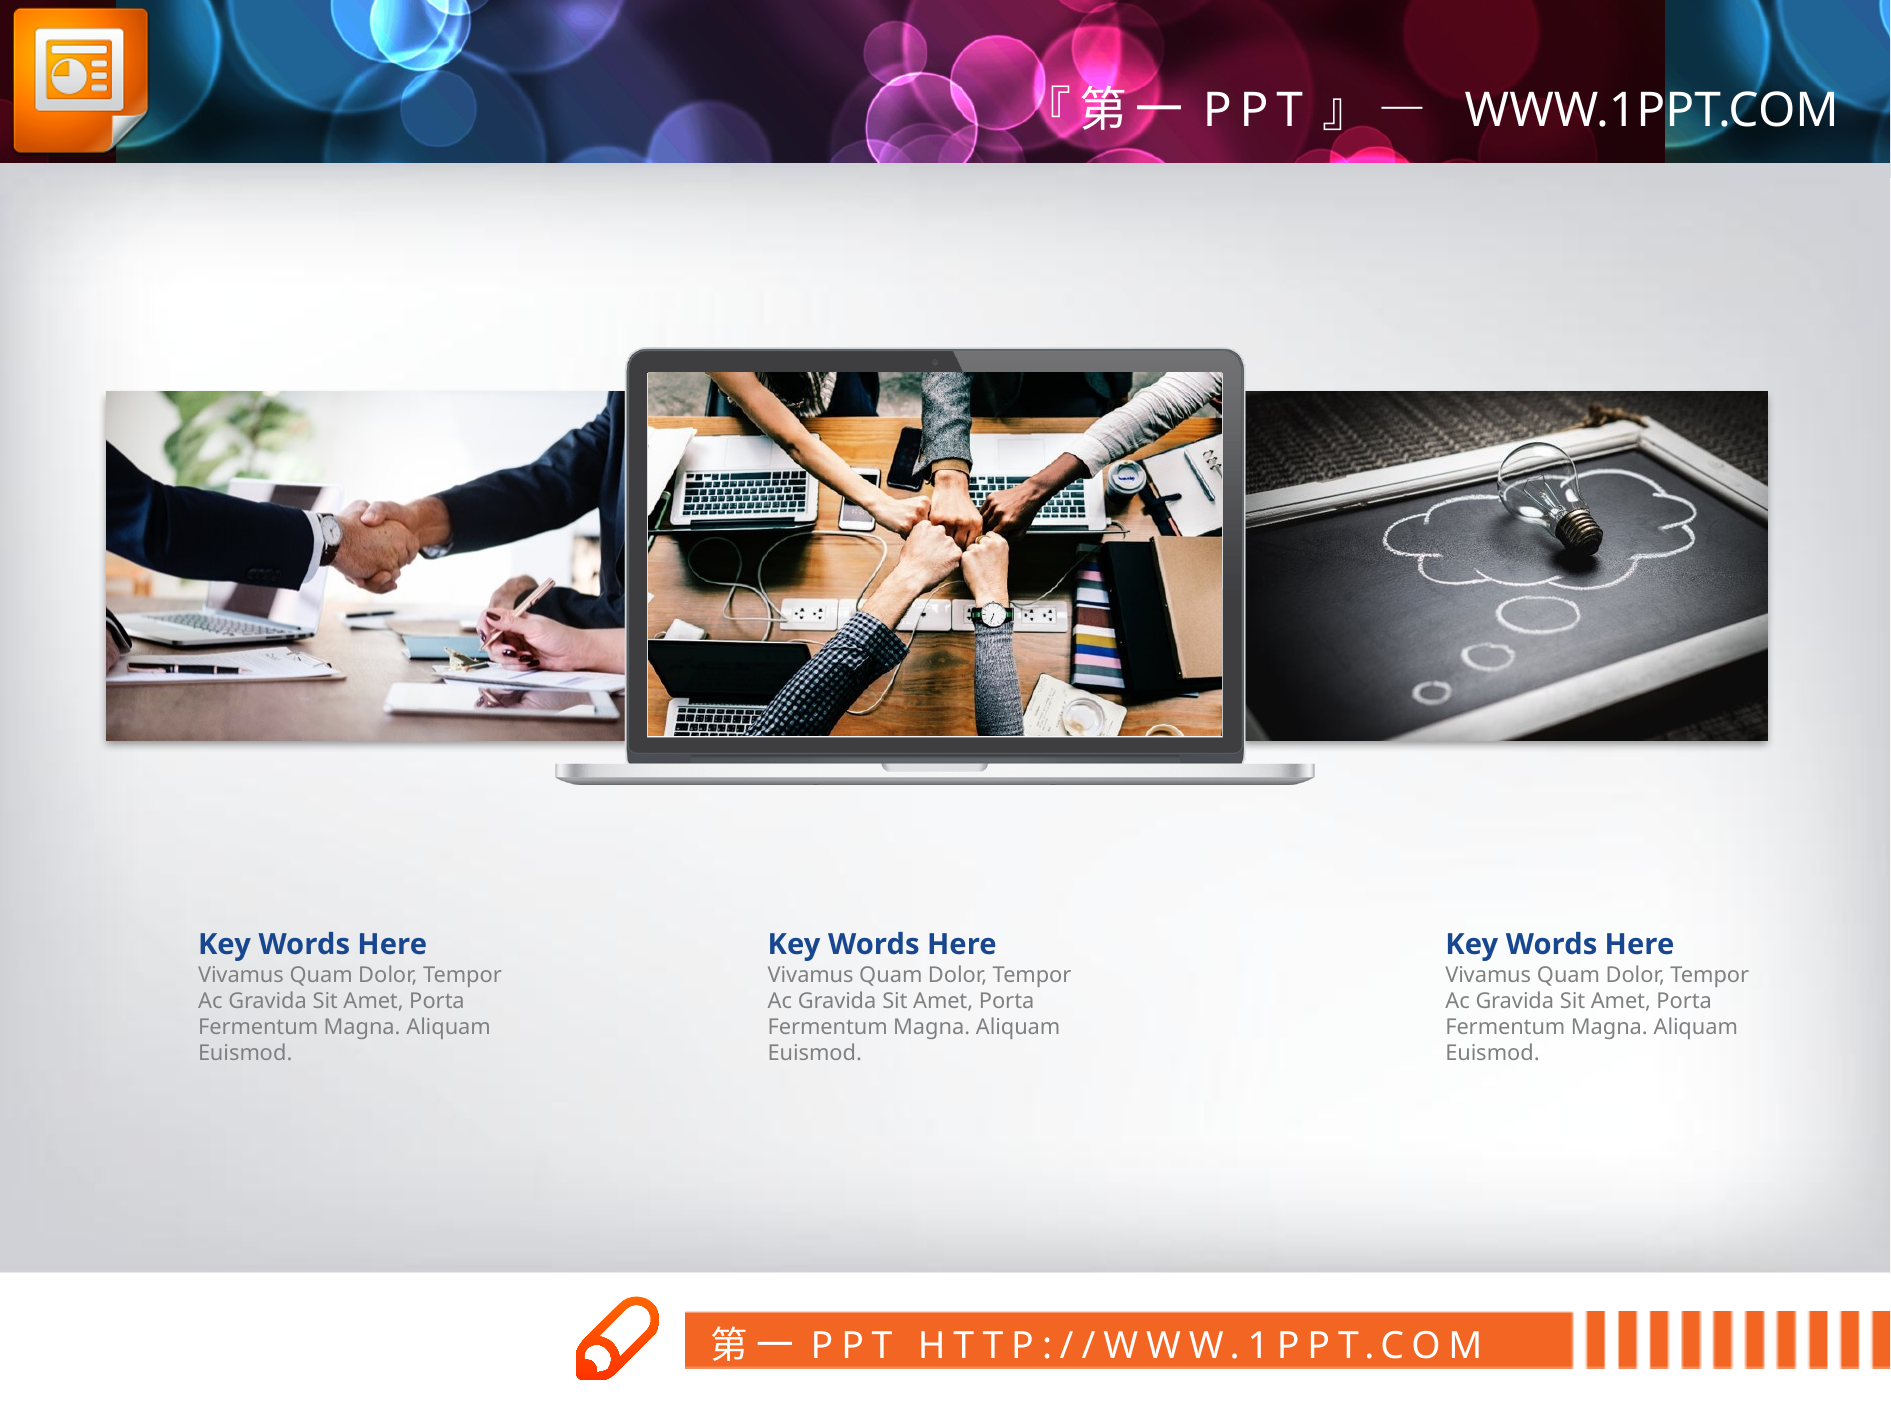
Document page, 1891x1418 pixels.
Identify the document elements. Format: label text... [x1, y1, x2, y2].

picture [0, 0, 1891, 1275]
text_box Key Words Here Vivamus Quam Dolor, Tempor Ac Gravida Sit Amet, Porta Fermentum Magna. Aliquam Euismod. [752, 882, 1091, 1073]
text_box Key Words Here Vivamus Quam Dolor, Tempor Ac Gravida Sit Amet, Porta Fermentum Magna. Aliquam Euismod. [183, 882, 521, 1073]
text_box Key Words Here Vivamus Quam Dolor, Tempor Ac Gravida Sit Amet, Porta Fermentum Magna. Aliquam Euismod. [1430, 882, 1769, 1073]
picture [685, 1311, 1891, 1369]
